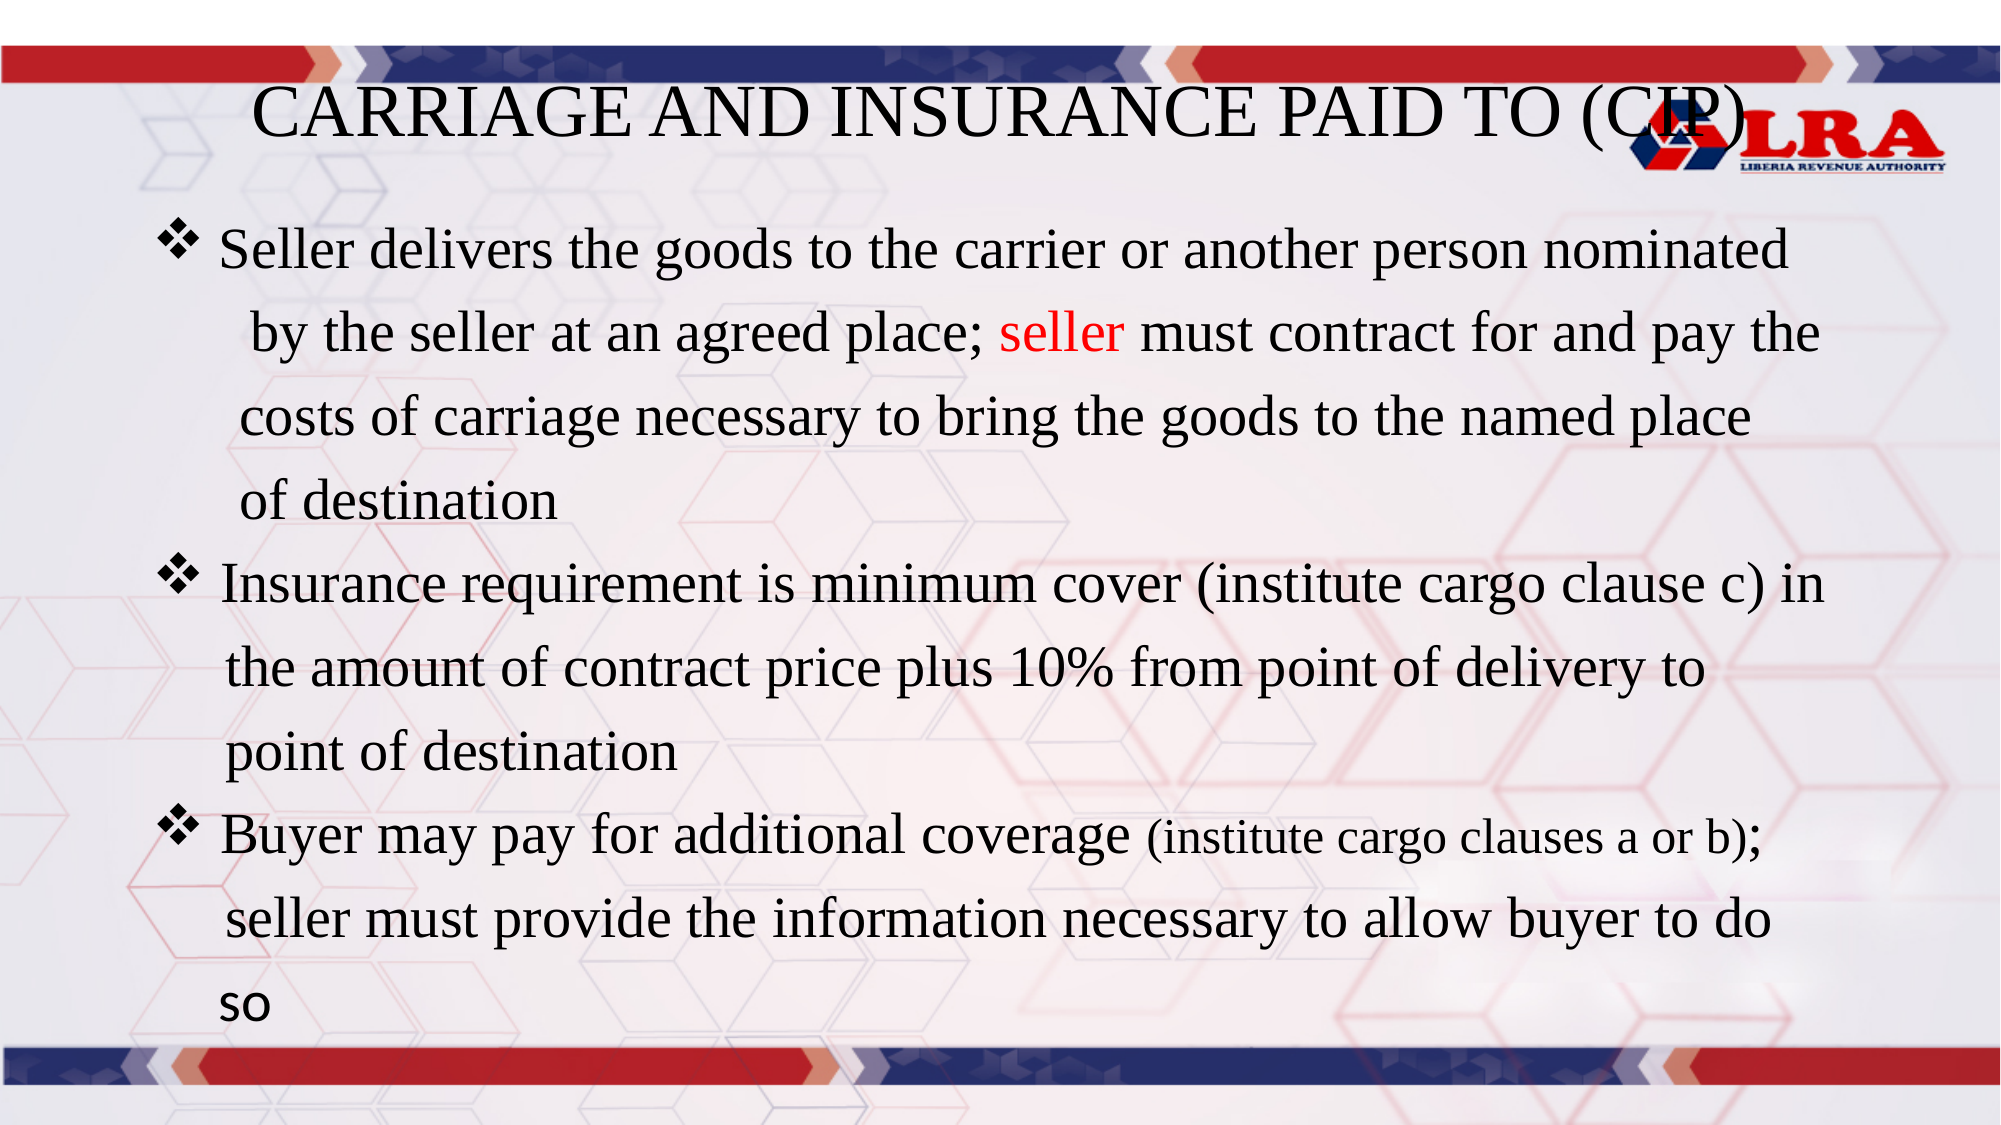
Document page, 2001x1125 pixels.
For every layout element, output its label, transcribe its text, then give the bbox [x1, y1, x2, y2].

list Seller delivers the goods to the carrier or another person nominated by the seller at an agreed place; seller must contract for and pay the costs of carriage necessary to bring the goods to the named place of destination Insurance requirement is minimum cover (institute cargo clause c) in the amount of contract price plus 10% from point of delivery to point of destination Buyer may pay for additional coverage (institute cargo clauses a or b); seller must provide the information necessary to allow buyer to do so [137, 210, 1863, 1058]
picture [0, 0, 2001, 1125]
title CARRIAGE AND INSURANCE PAID TO (CIP) [137, 59, 1863, 165]
